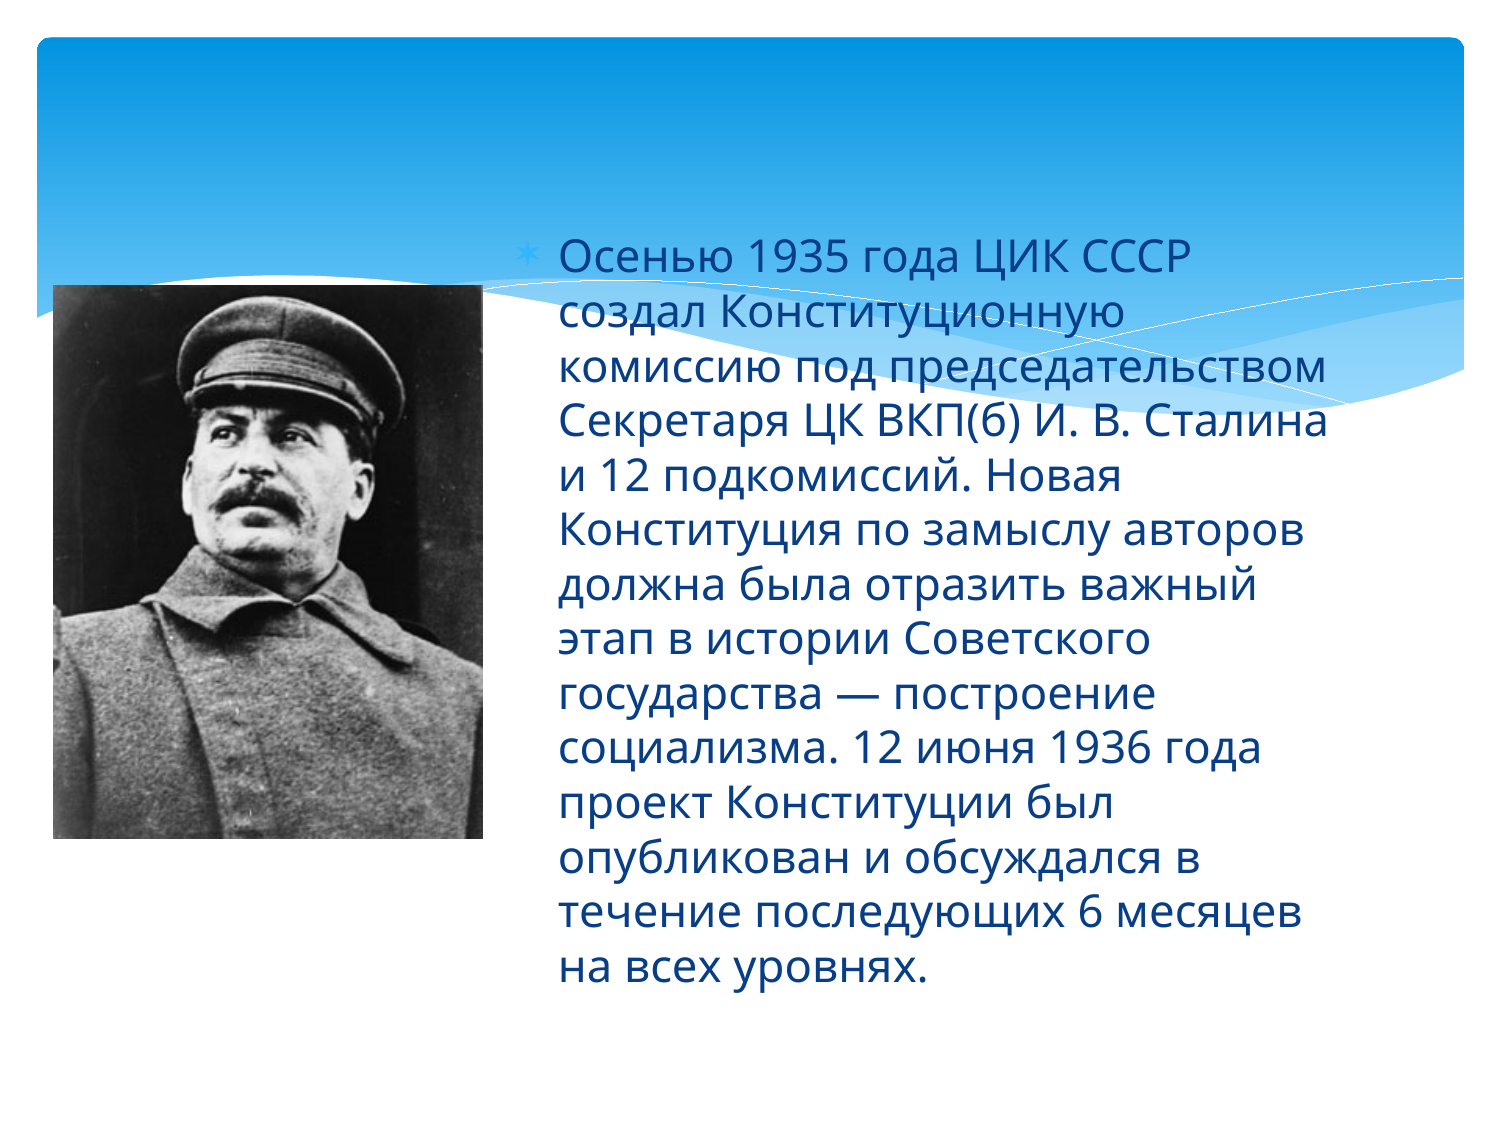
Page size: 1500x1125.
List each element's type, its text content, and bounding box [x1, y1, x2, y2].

list Осенью 1935 года ЦИК СССР создал Конституционную комиссию под председательством Секретаря ЦК ВКП(б) И. В. Сталина и 12 подкомиссий. Новая Конституция по замыслу авторов должна была отразить важный этап в истории Советского государства — построение социализма. 12 июня 1936 года проект Конституции был опубликован и обсуждался в течение последующих 6 месяцев на всех уровнях. [501, 219, 1359, 1005]
picture [52, 285, 483, 840]
